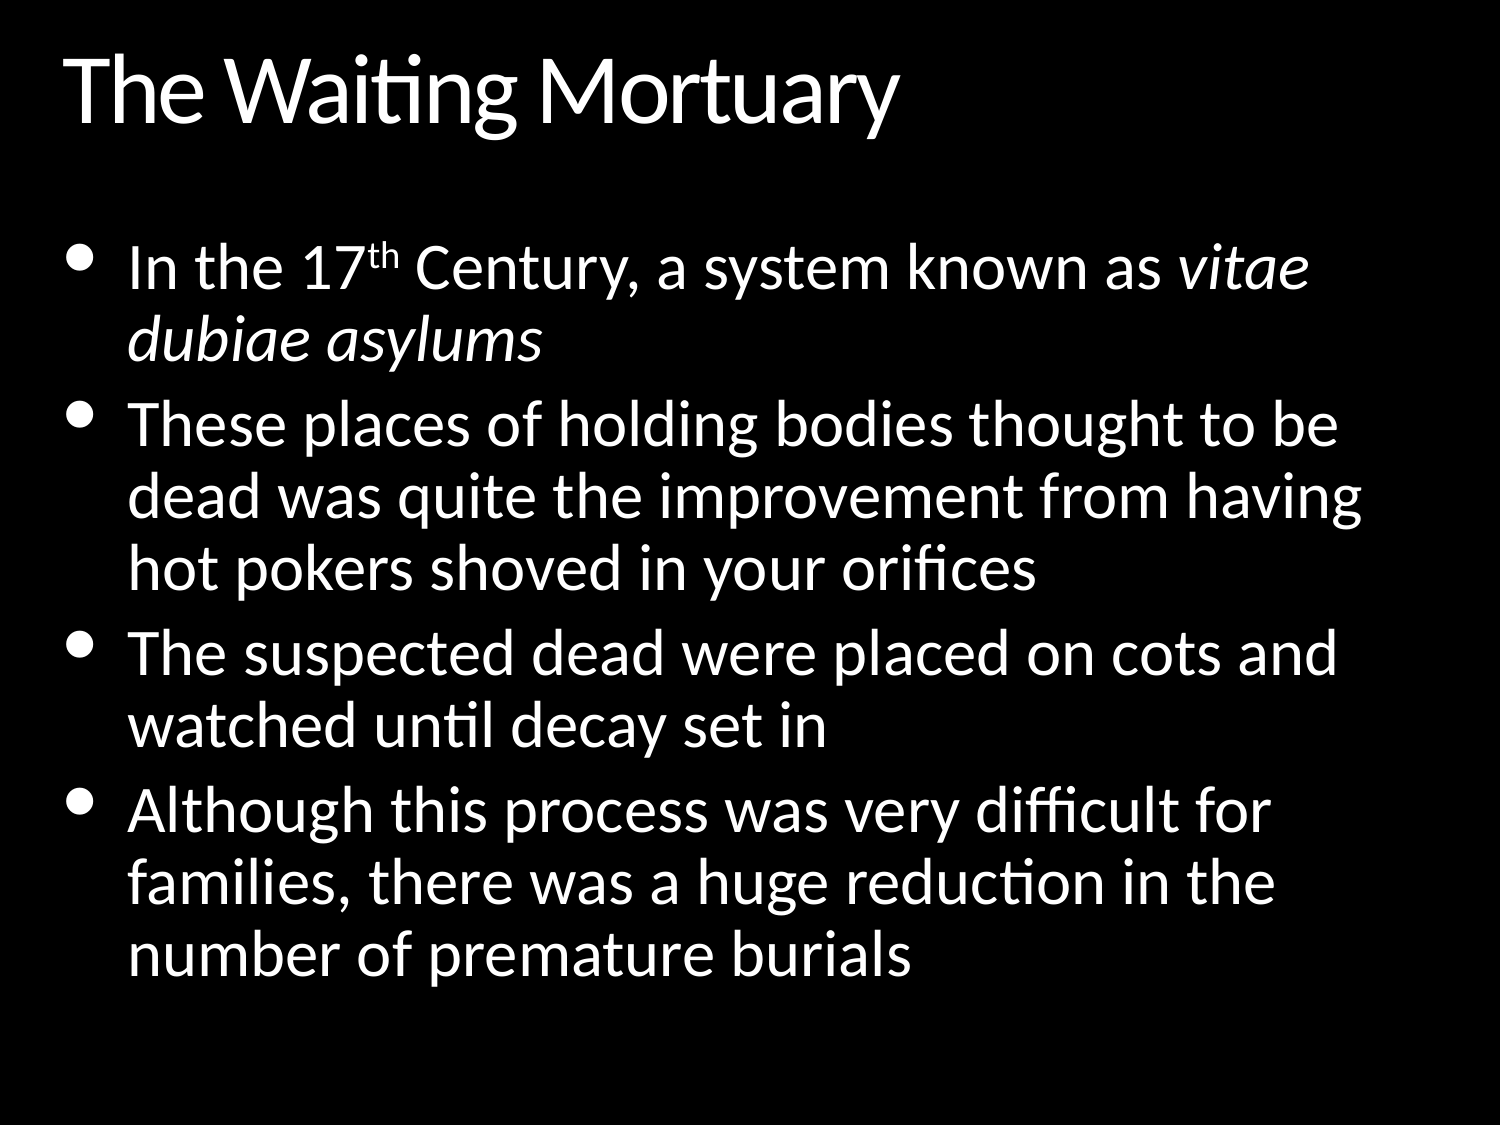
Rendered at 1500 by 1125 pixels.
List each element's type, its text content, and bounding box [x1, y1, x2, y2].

title The Waiting Mortuary [62, 37, 1438, 147]
list In the 17th Century, a system known as vitae dubiae asylums These places of holding bodies thought to be dead was quite the improvement from having hot pokers shoved in your orifices The suspected dead were placed on cots and watched until decay set in Although this process was very difficult for families, there was a huge reduction in the number of premature burials [62, 231, 1438, 1008]
